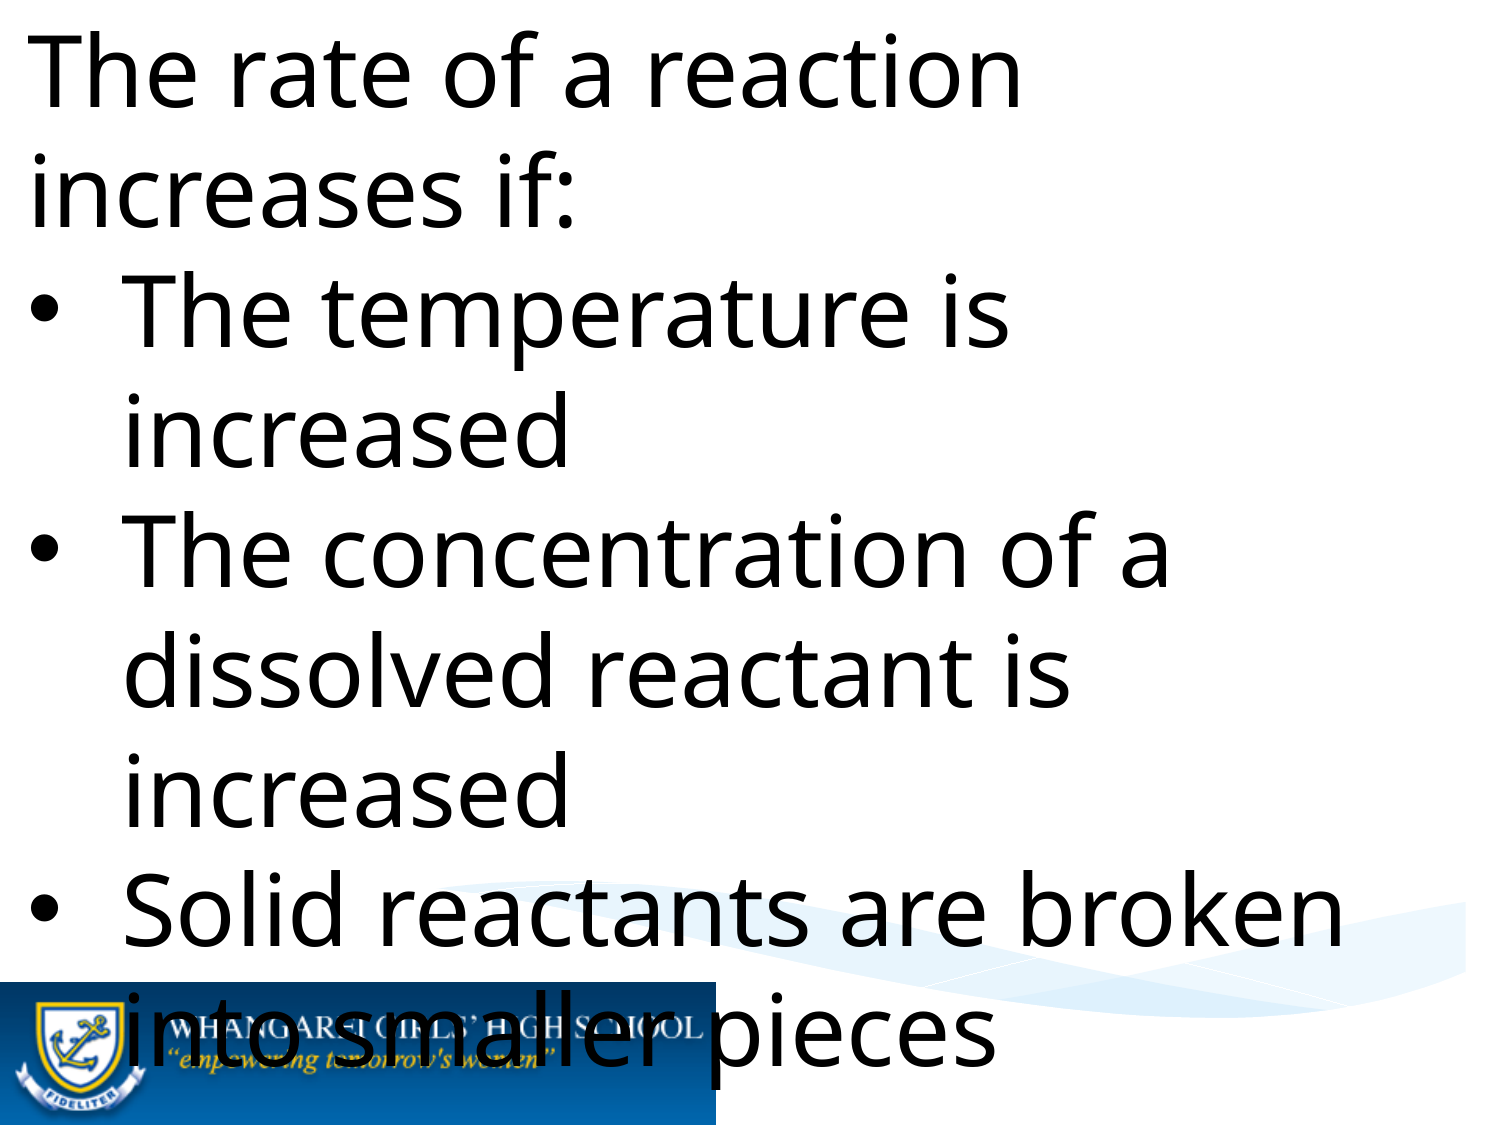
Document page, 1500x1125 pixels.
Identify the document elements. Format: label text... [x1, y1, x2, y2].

text_box The rate of a reaction increases if: The temperature is increased The concentration of a dissolved reactant is increased Solid reactants are broken into smaller pieces [12, 0, 1488, 1095]
picture [0, 982, 716, 1125]
